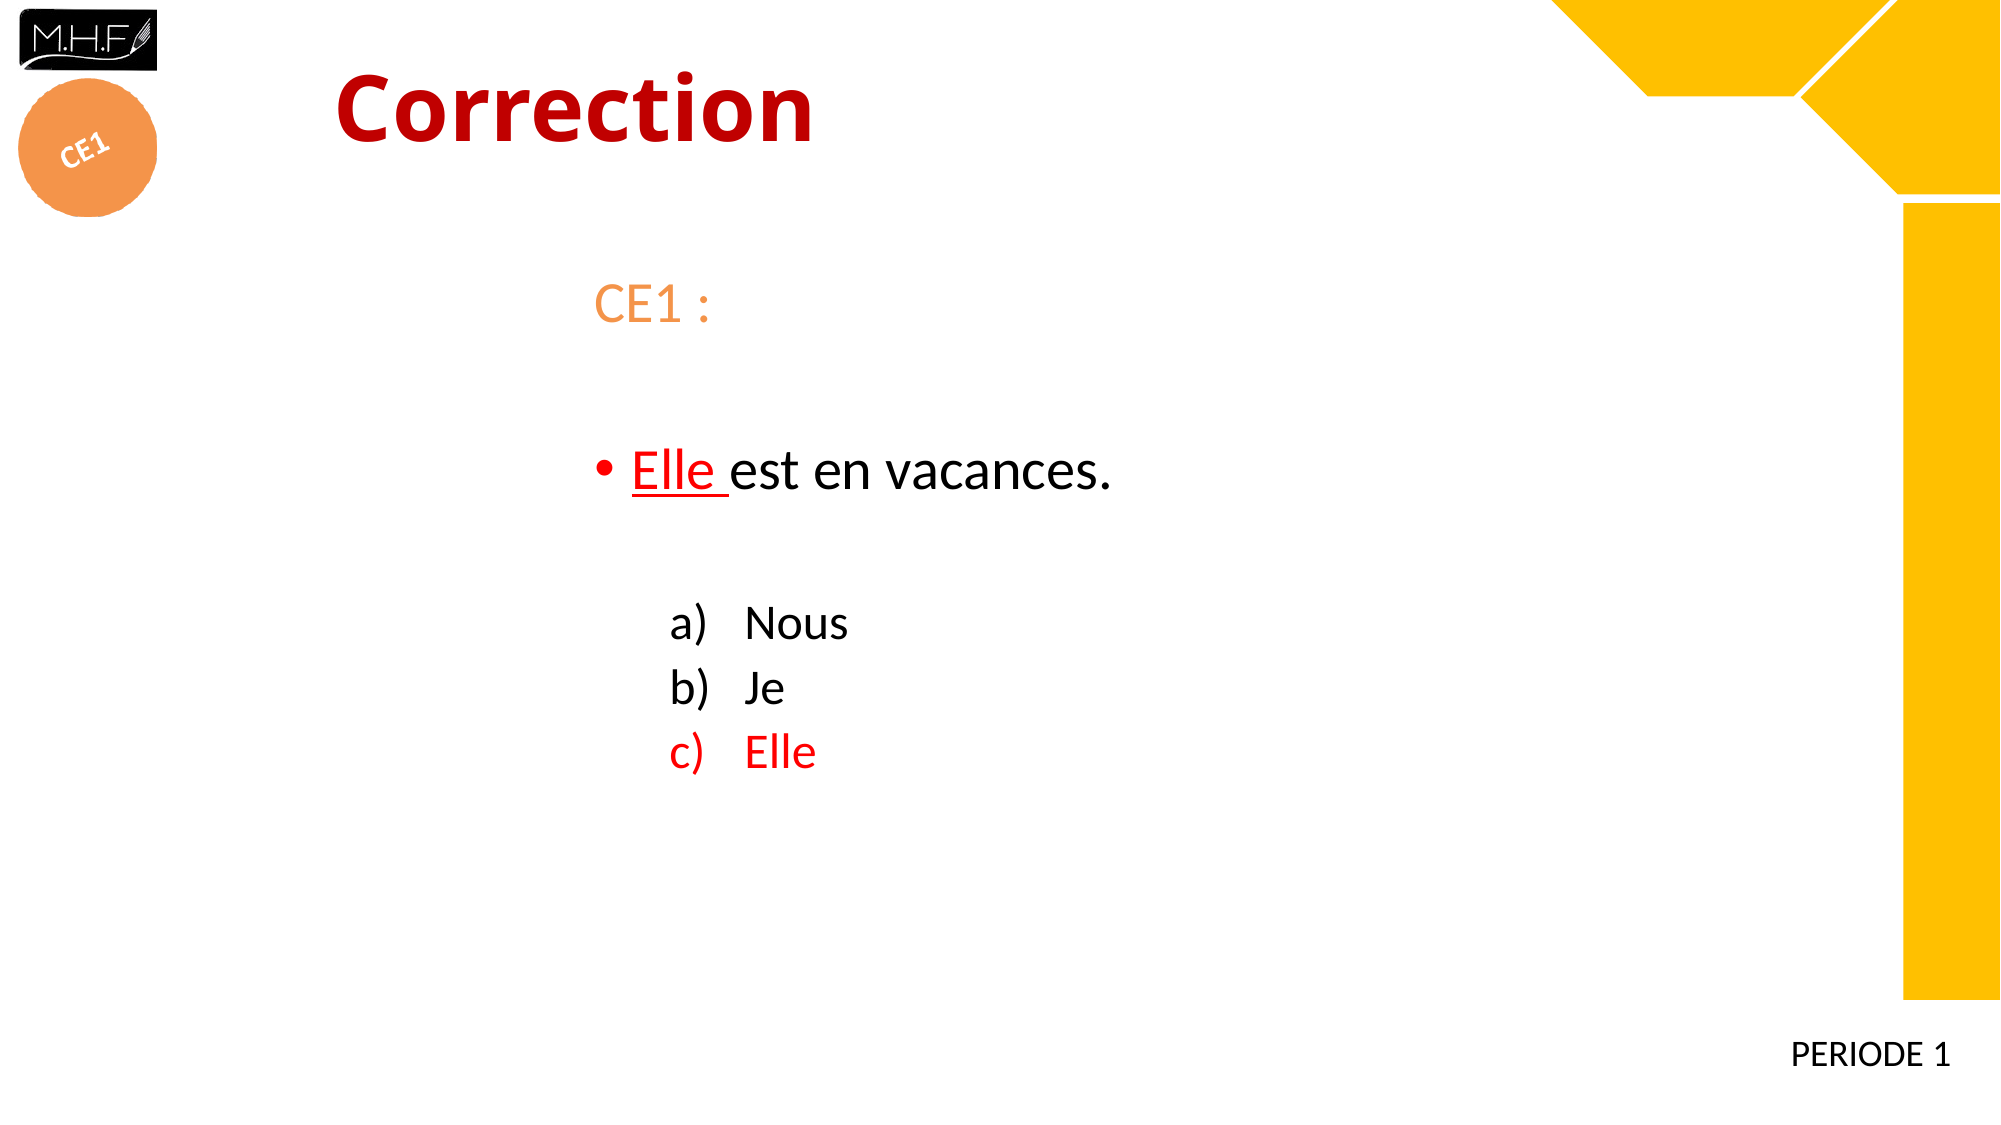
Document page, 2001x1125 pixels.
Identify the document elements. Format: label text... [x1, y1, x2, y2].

text_box [1549, 0, 1892, 98]
picture [18, 78, 157, 218]
text_box [1799, 0, 2000, 196]
picture [16, 7, 157, 74]
text_box [1902, 202, 2000, 1001]
text_box PERIODE 1 [1362, 1021, 1967, 1125]
title Correction [318, 3, 1865, 221]
list CE1 : Elle est en vacances. Nous Je Elle [579, 264, 1389, 979]
